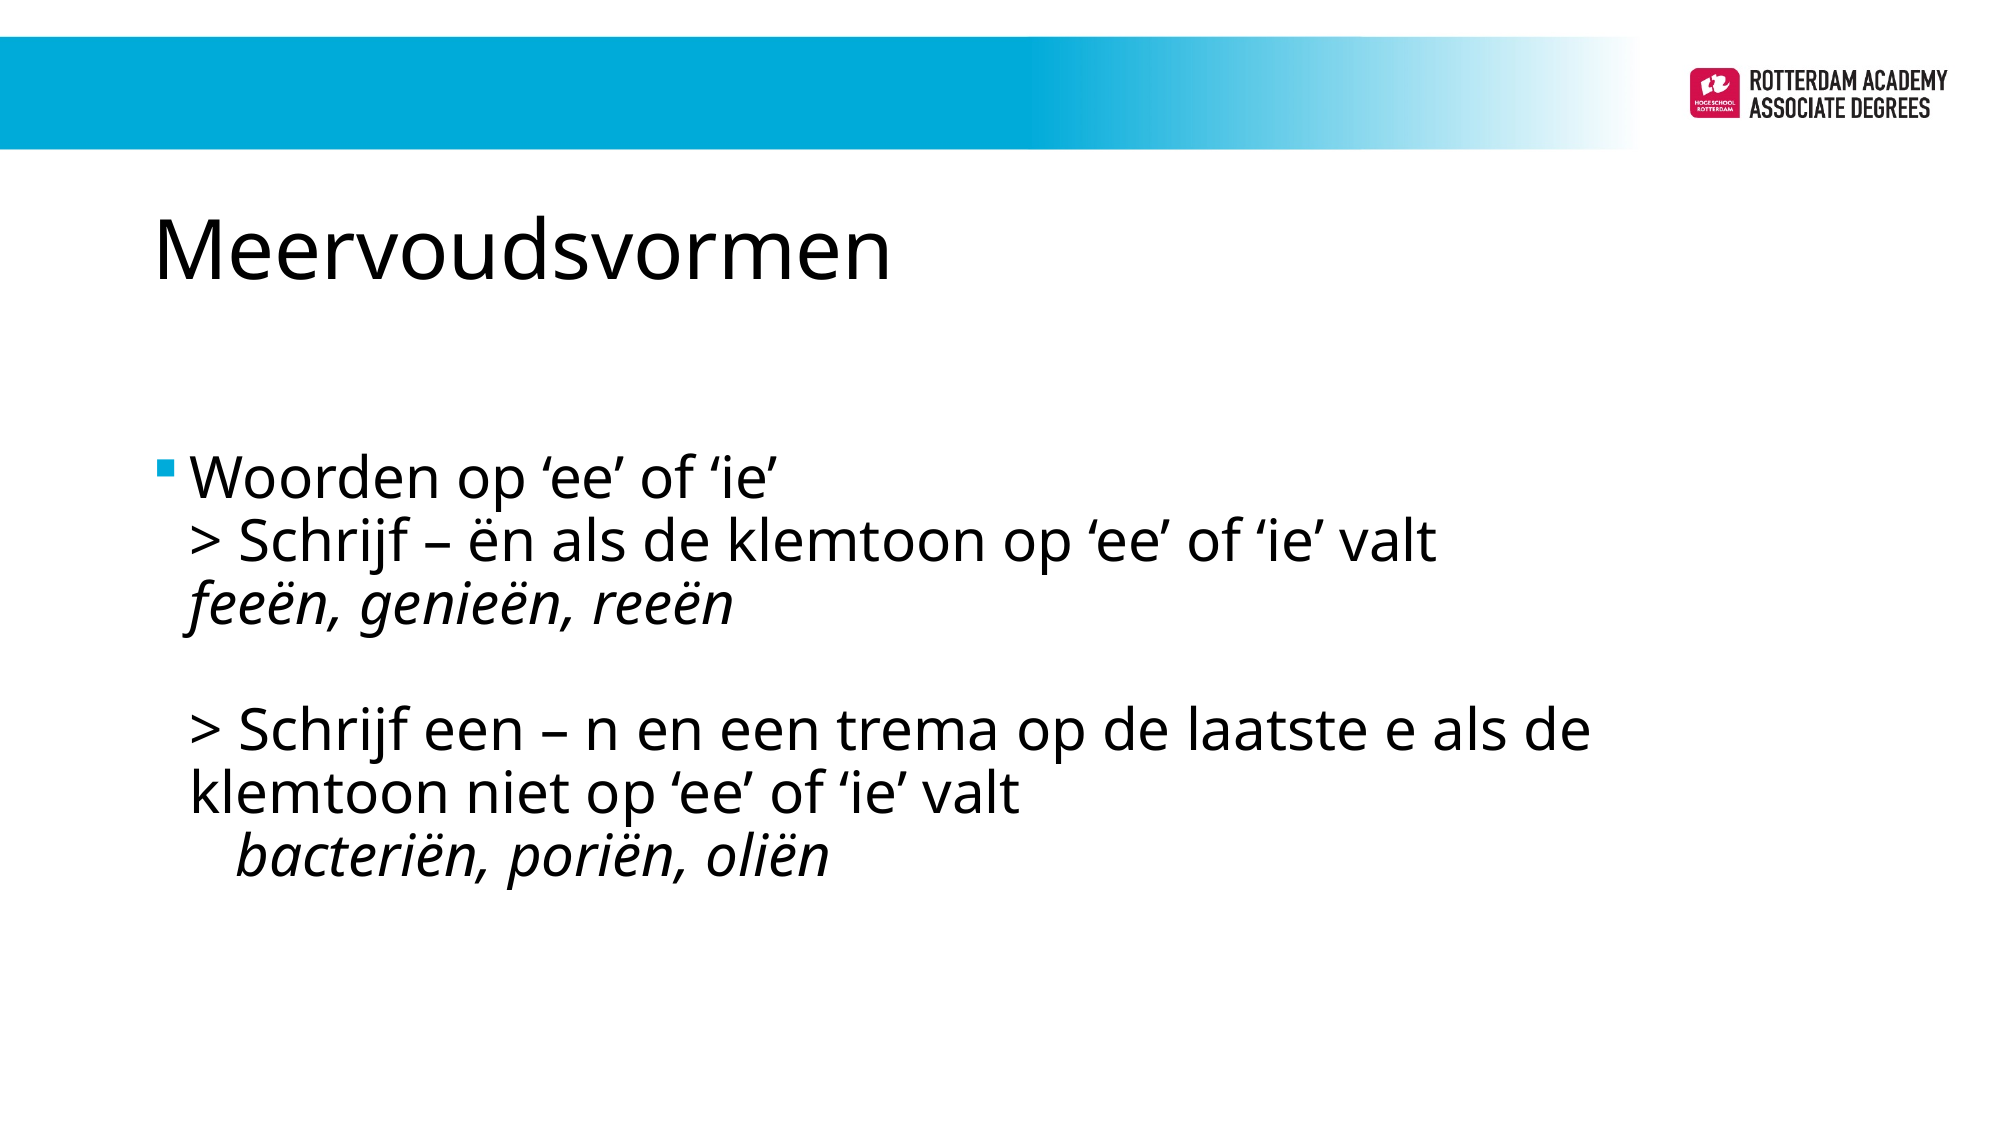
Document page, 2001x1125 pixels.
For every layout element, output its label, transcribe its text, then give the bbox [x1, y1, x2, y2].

list Woorden op ‘ee’ of ‘ie’ > Schrijf – ën als de klemtoon op ‘ee’ of ‘ie’ valt feeën, genieën, reeën > Schrijf een – n en een trema op de laatste e als de klemtoon niet op ‘ee’ of ‘ie’ valt bacteriën, poriën, oliën [137, 440, 1863, 985]
title Meervoudsvormen [137, 175, 1863, 329]
picture [0, 0, 2000, 184]
